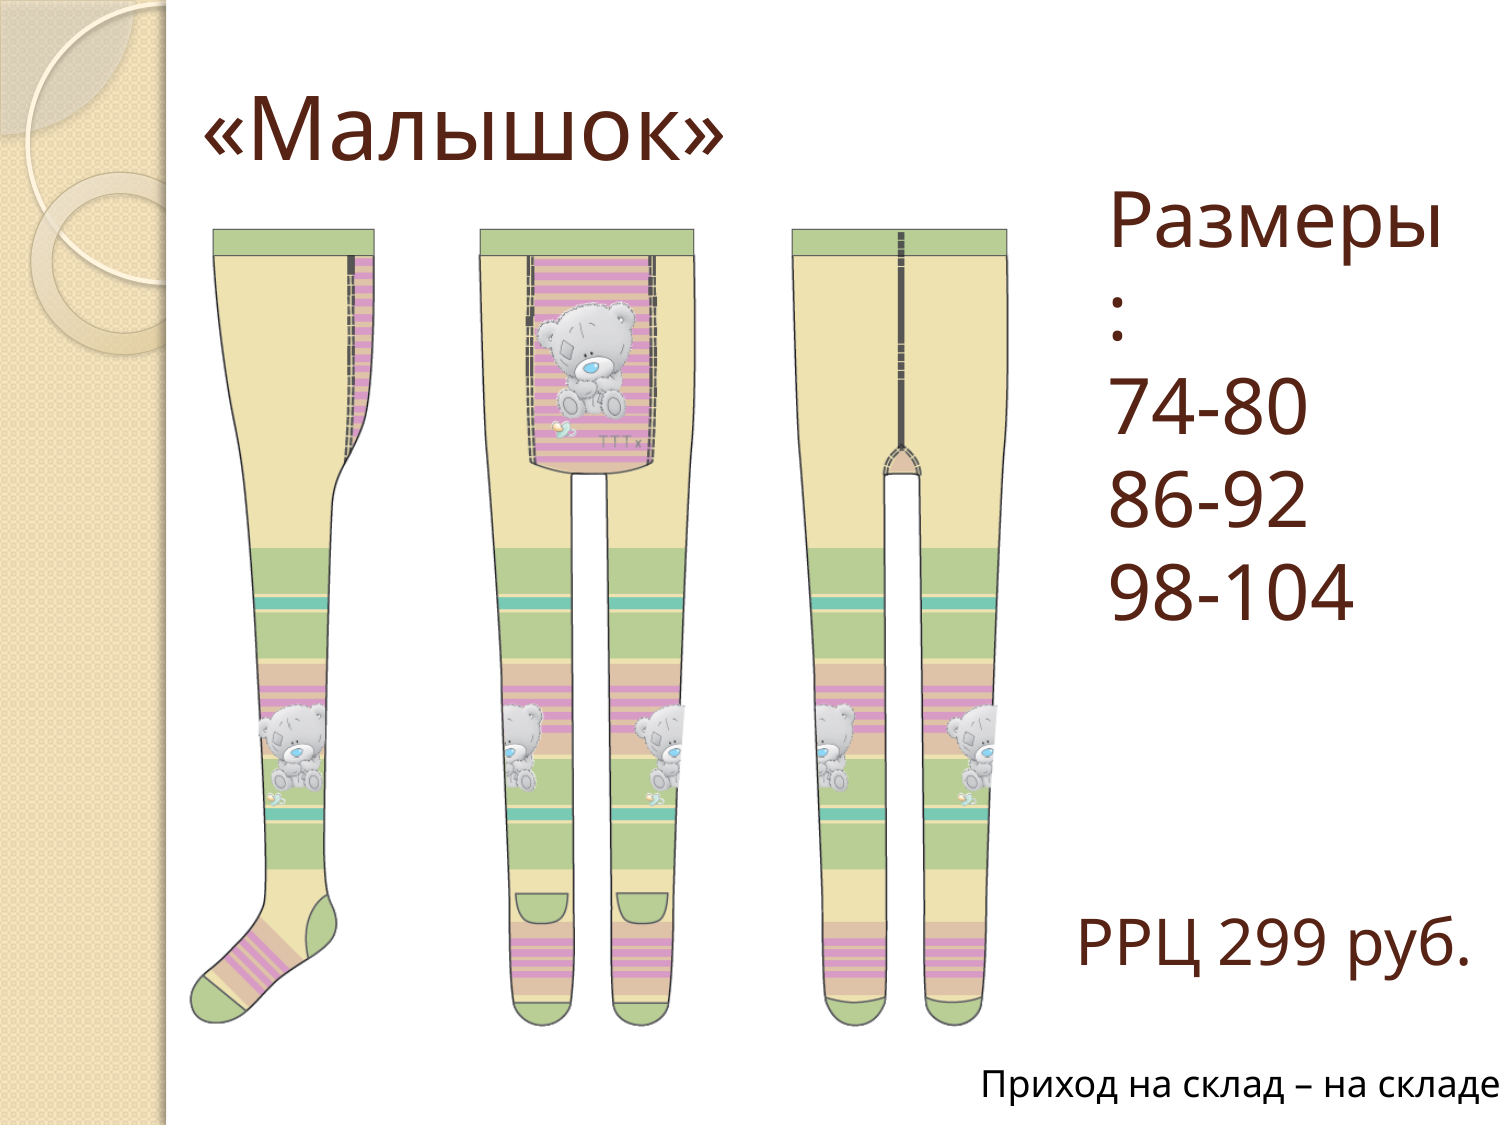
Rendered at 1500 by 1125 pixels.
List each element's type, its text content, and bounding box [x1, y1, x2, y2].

picture [182, 207, 1061, 1053]
text_box РРЦ 299 руб. [1067, 893, 1492, 987]
text_box Приход на склад – на складе [965, 1053, 1500, 1113]
text_box Размеры: 74-80 86-92 98-104 [1092, 160, 1471, 646]
title «Малышок» [186, 30, 1417, 219]
